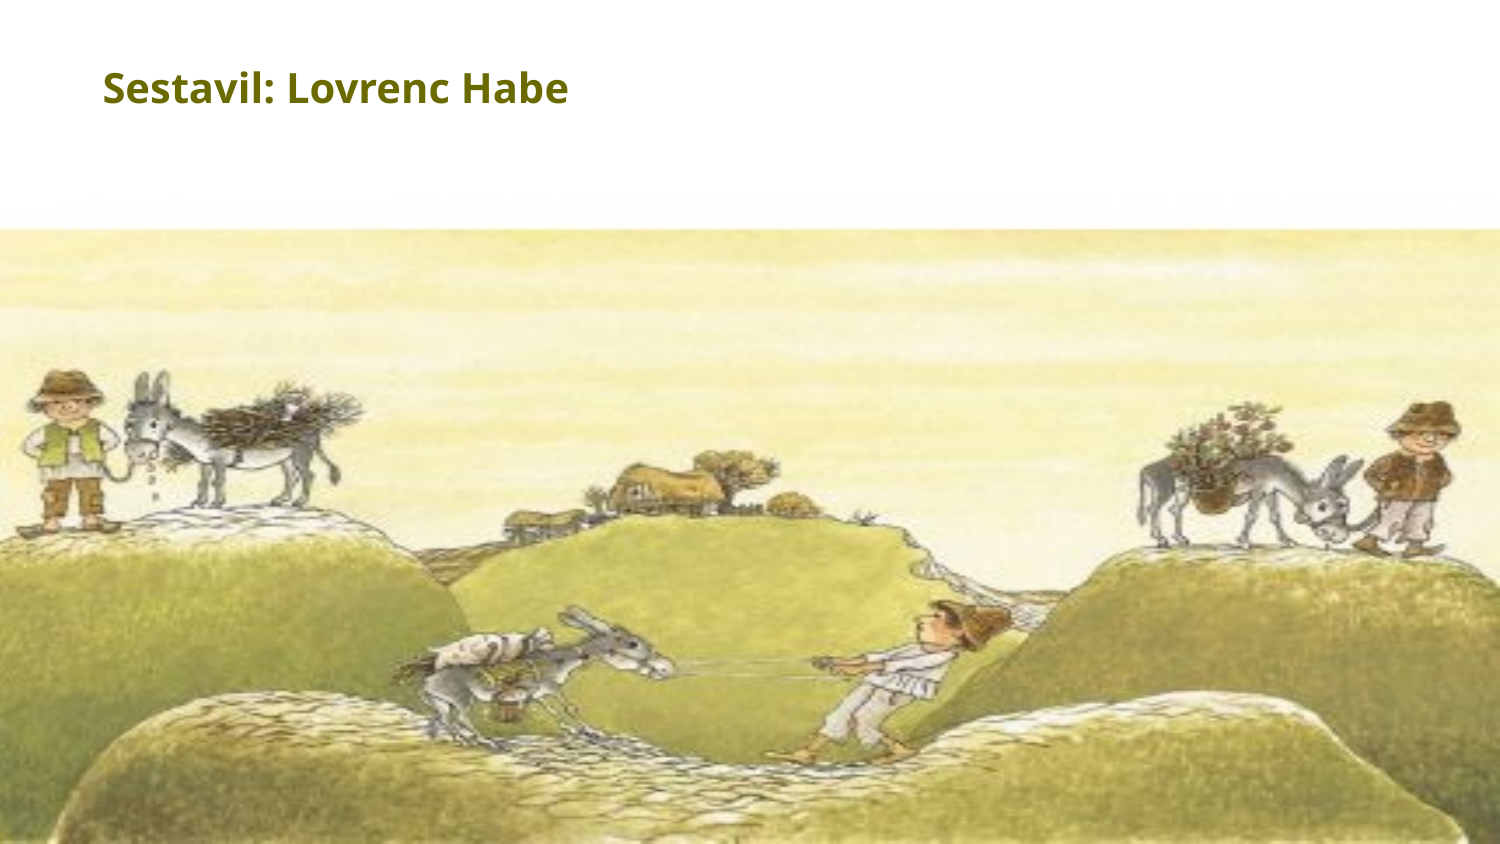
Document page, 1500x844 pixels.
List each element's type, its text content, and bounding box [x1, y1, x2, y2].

list Sestavil: Lovrenc Habe [87, 21, 1363, 120]
picture [0, 0, 1500, 844]
